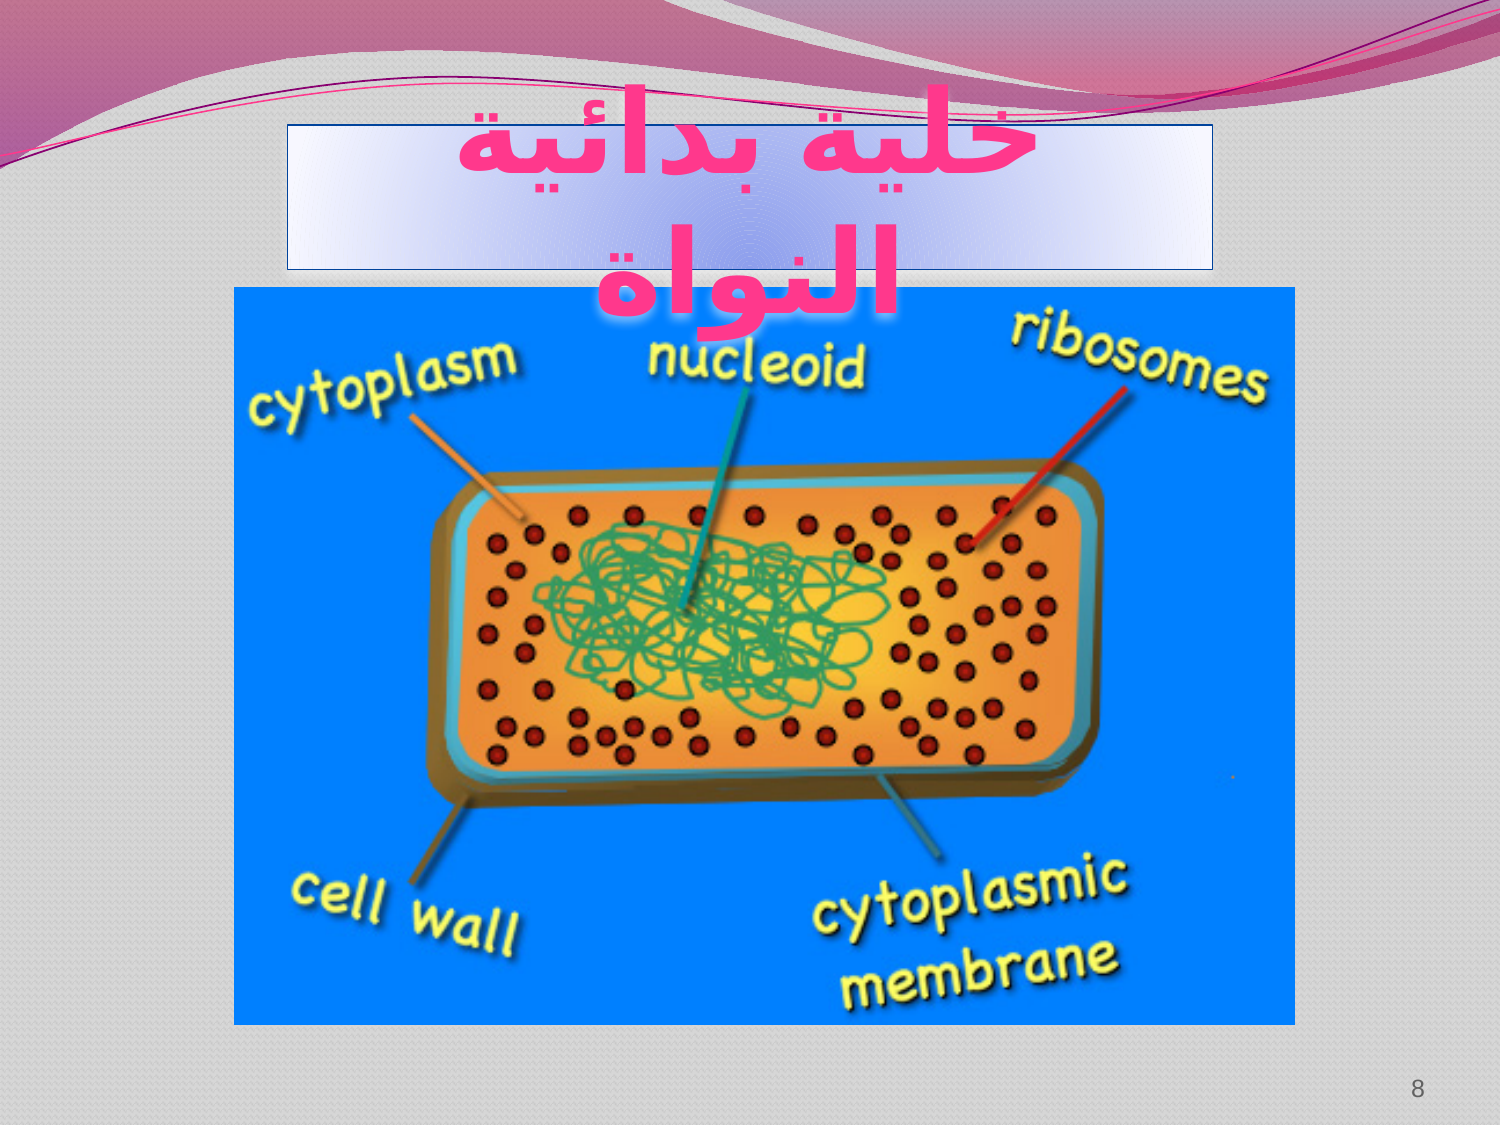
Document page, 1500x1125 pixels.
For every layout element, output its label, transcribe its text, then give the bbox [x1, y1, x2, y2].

picture [234, 287, 1295, 1025]
text_box خلية بدائية النواة [287, 124, 1213, 270]
slide_number 8 [1299, 1042, 1425, 1103]
